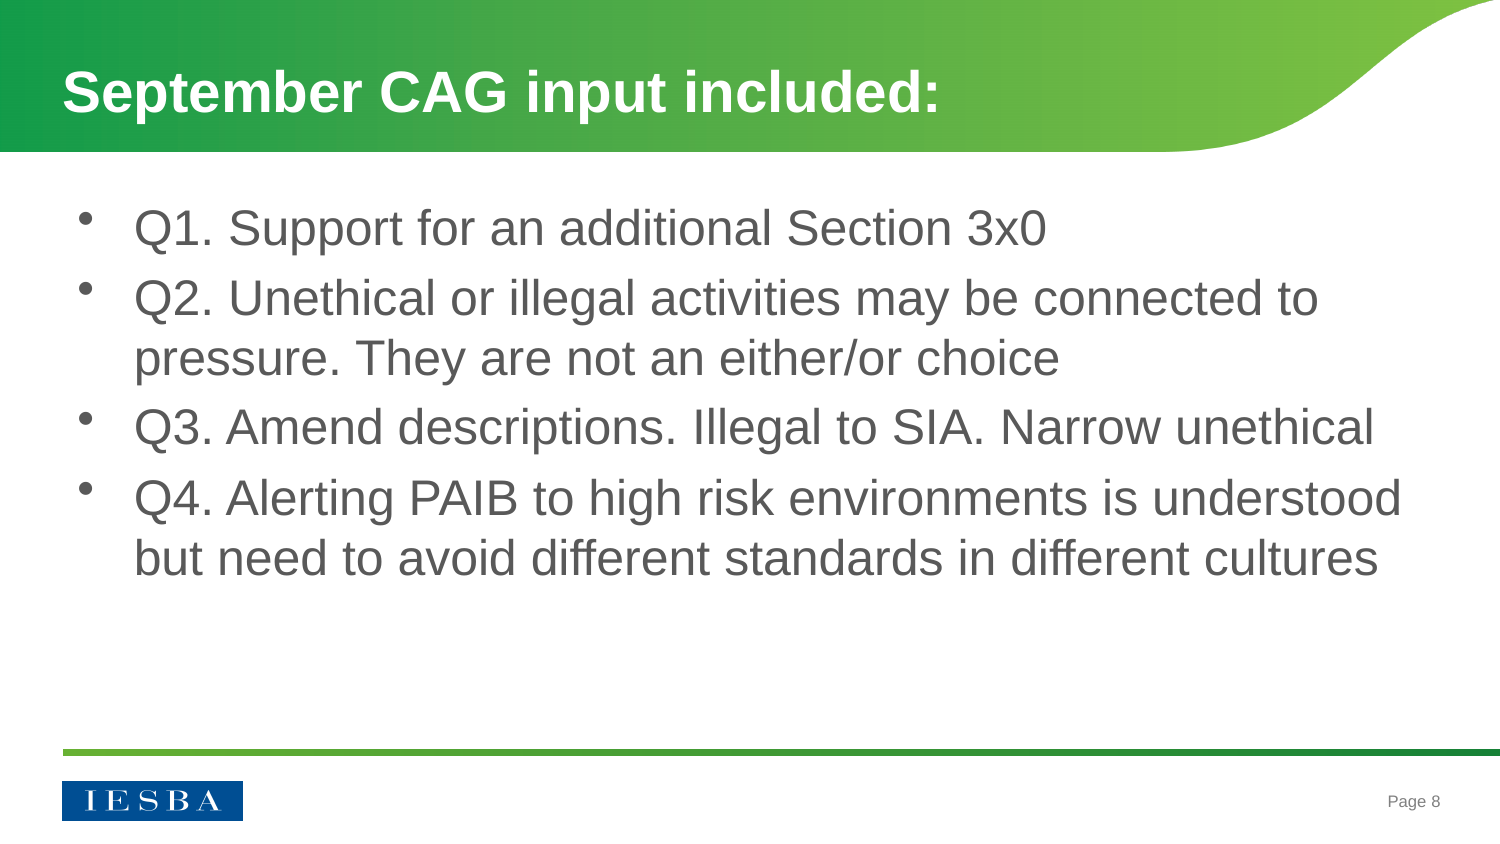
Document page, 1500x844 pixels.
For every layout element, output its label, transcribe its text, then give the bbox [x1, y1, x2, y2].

list Q1. Support for an additional Section 3x0 Q2. Unethical or illegal activities may be connected to pressure. They are not an either/or choice Q3. Amend descriptions. Illegal to SIA. Narrow unethical Q4. Alerting PAIB to high risk environments is understood but need to avoid different standards in different cultures [62, 187, 1450, 694]
picture [0, 0, 1497, 152]
title September CAG input included: [62, 56, 1300, 122]
picture [62, 781, 243, 821]
